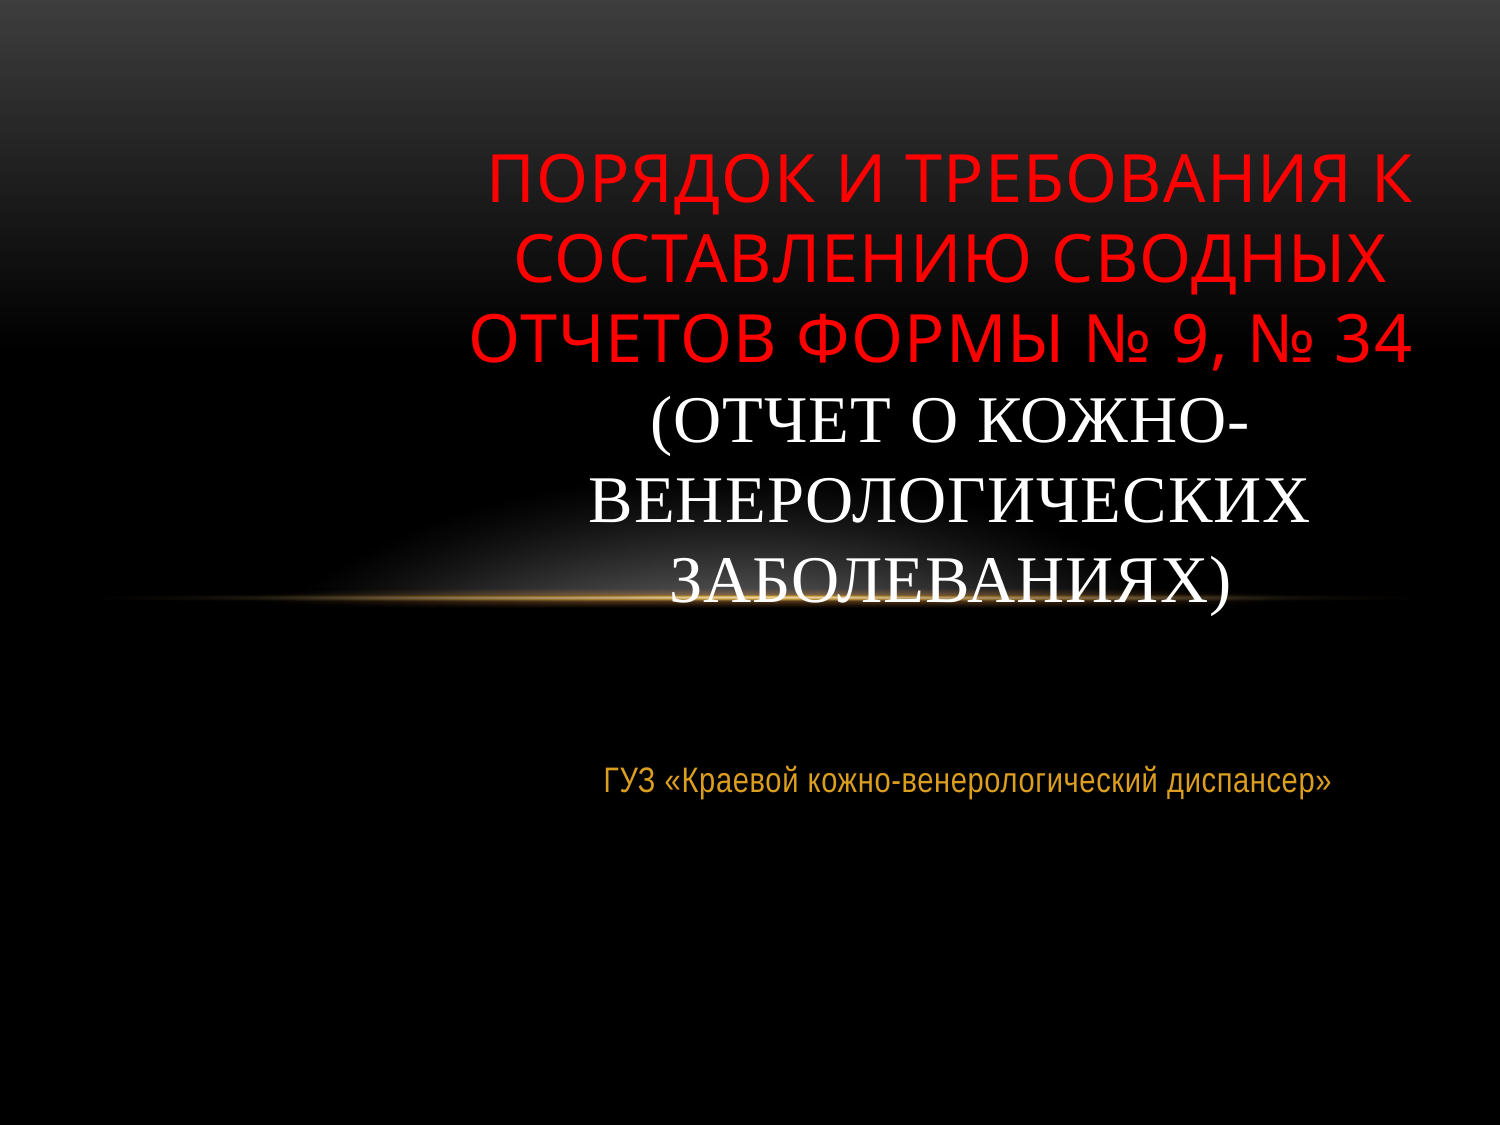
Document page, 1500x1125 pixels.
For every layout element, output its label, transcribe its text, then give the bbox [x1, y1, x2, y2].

picture [0, 0, 1500, 750]
subtitle ГУЗ «Краевой кожно-венерологический диспансер» [437, 750, 1500, 1038]
title Порядок и требования к составлению сводных отчетов формы № 9, № 34 (отчет о кожно-венерологических заболеваниях) [429, 246, 1473, 624]
